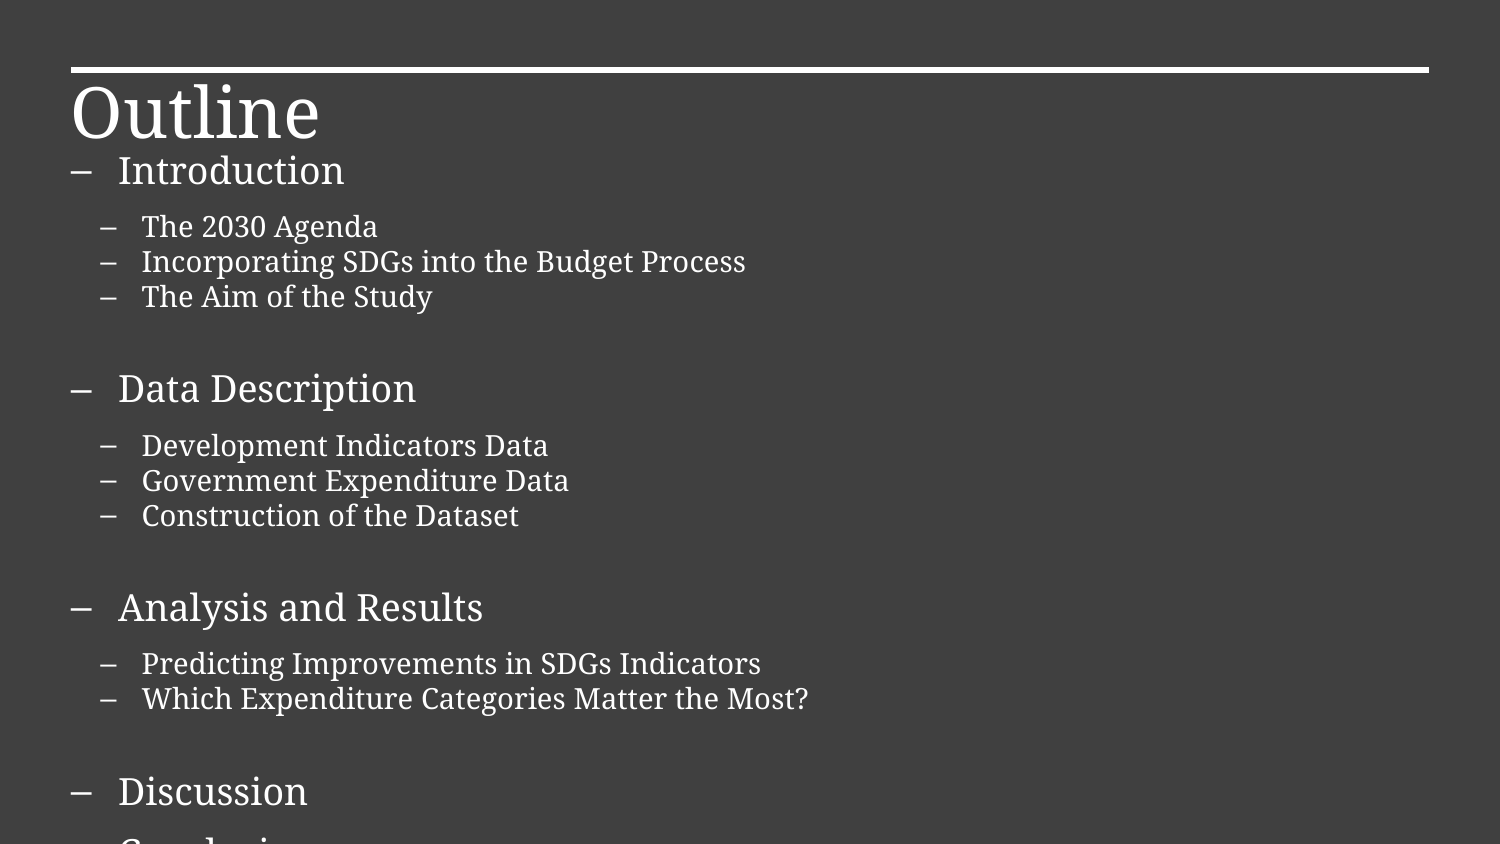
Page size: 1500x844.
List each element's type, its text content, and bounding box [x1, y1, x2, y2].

list Outline [70, 67, 1430, 146]
list Introduction The 2030 Agenda Incorporating SDGs into the Budget Process The Aim of the Study Data Description Development Indicators Data Government Expenditure Data Construction of the Dataset Analysis and Results Predicting Improvements in SDGs Indicators Which Expenditure Categories Matter the Most? Discussion Conclusion [70, 146, 1430, 622]
